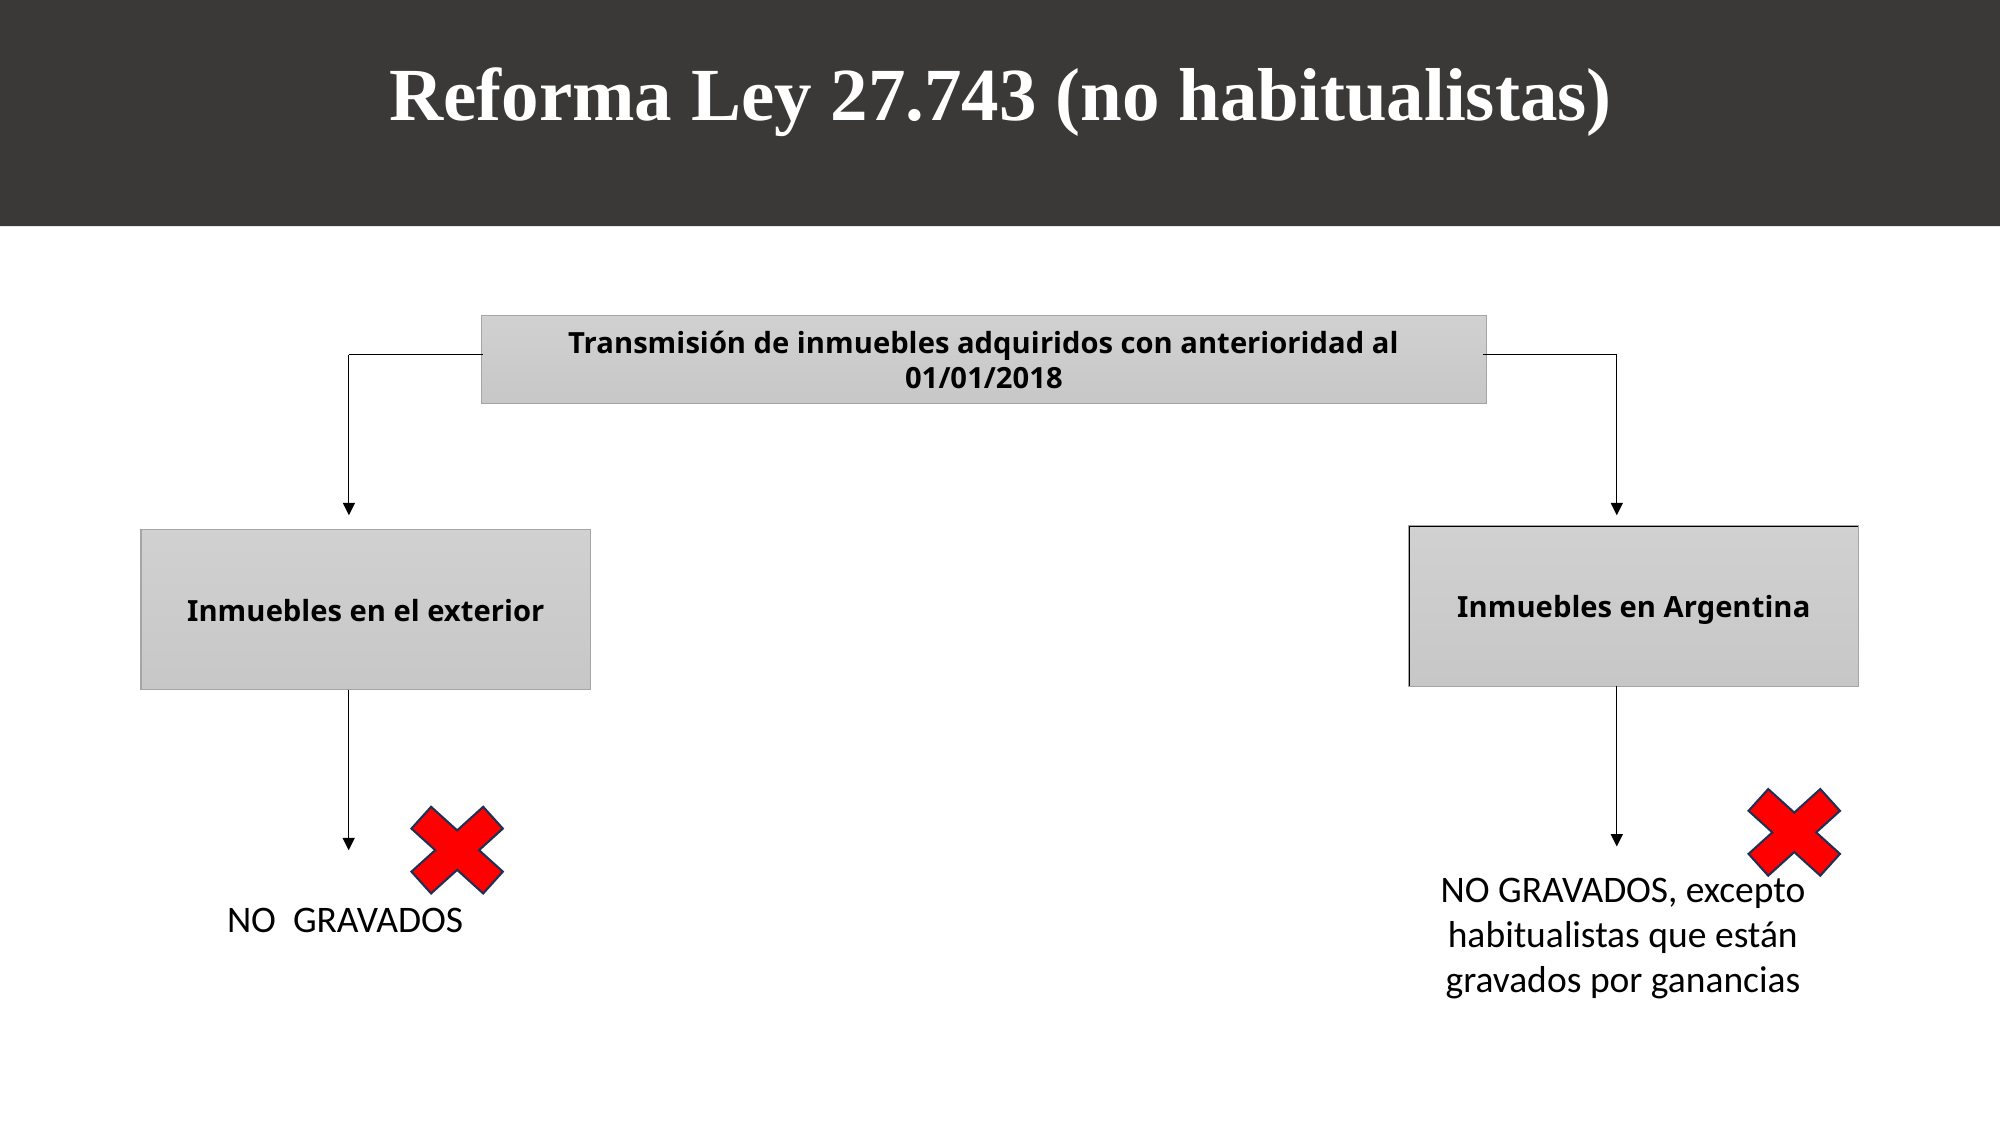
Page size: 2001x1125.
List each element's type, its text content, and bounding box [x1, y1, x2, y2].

text_box NO GRAVADOS [212, 888, 495, 948]
text_box Reforma Ley 27.743 (no habitualistas) [0, 0, 2000, 227]
text_box [1747, 787, 1842, 878]
text_box Inmuebles en Argentina [1408, 525, 1859, 687]
text_box Transmisión de inmuebles adquiridos con anterioridad al 01/01/2018 [481, 315, 1487, 404]
text_box [409, 805, 505, 895]
text_box Inmuebles en el exterior [140, 529, 591, 690]
text_box NO GRAVADOS, excepto habitualistas que están gravados por ganancias [1387, 857, 1859, 1007]
